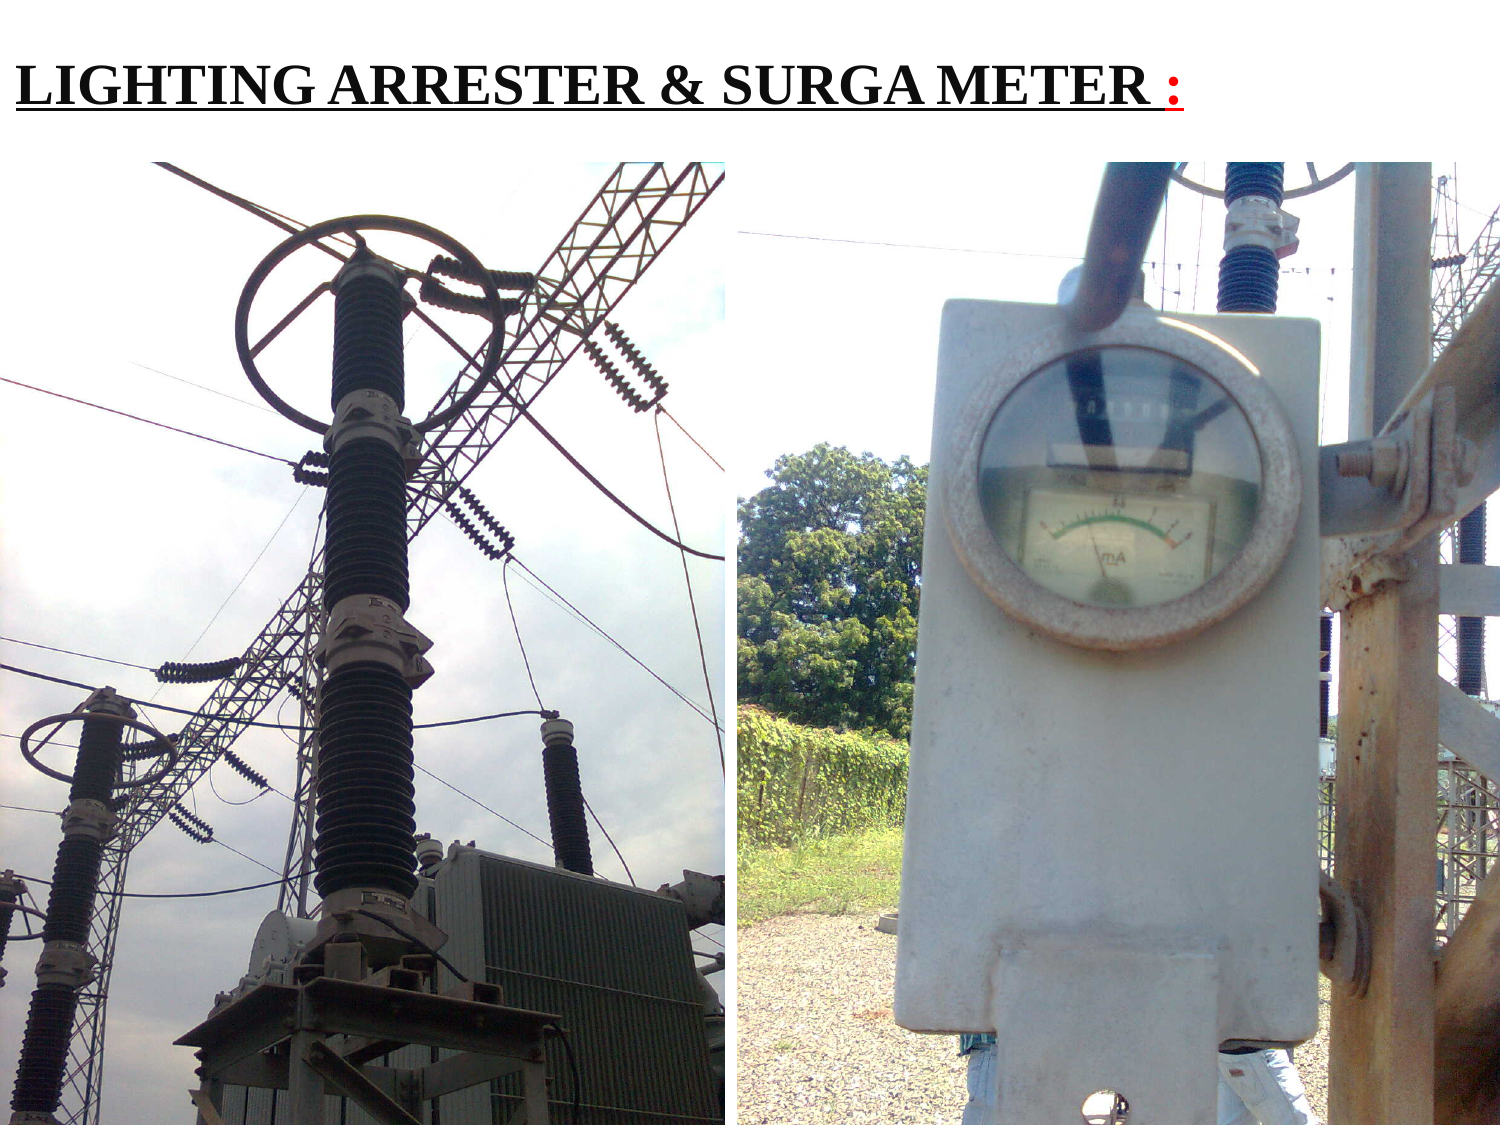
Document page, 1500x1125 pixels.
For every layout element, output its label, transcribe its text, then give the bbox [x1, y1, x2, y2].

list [0, 162, 726, 1125]
title LIGHTING ARRESTER & SURGA METER : [0, 0, 1200, 163]
picture [737, 162, 1500, 1125]
